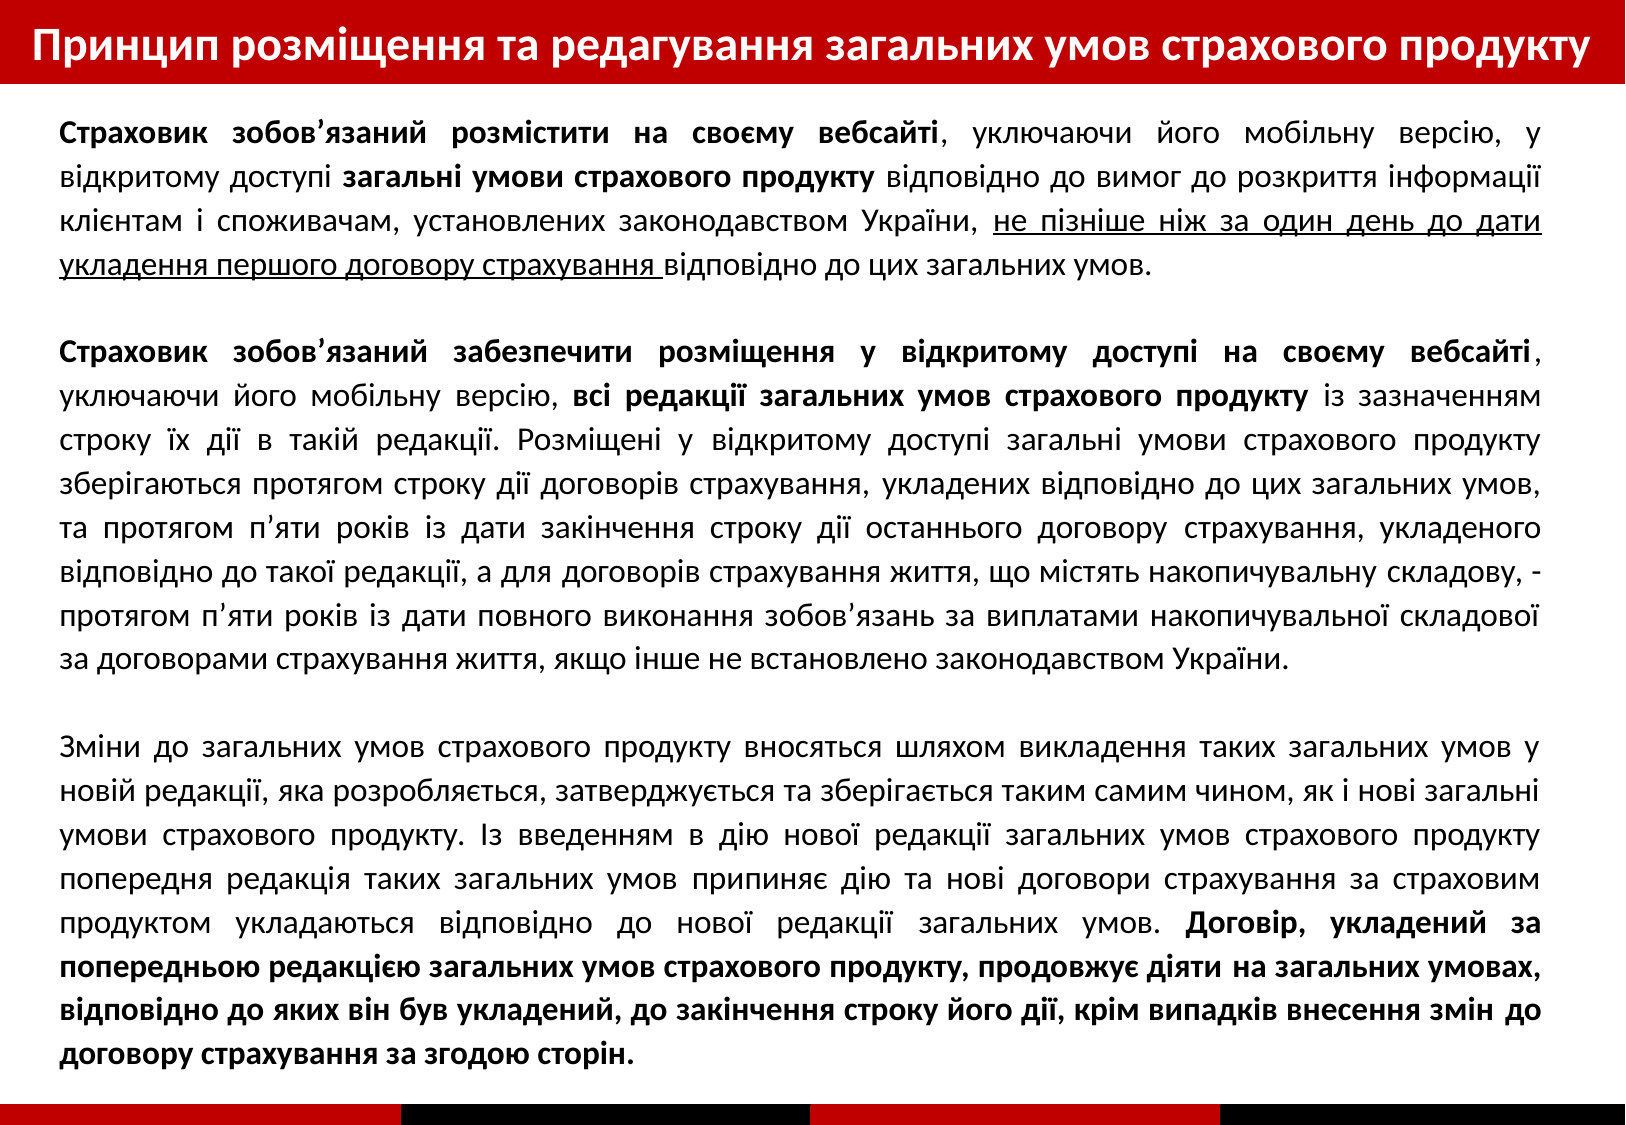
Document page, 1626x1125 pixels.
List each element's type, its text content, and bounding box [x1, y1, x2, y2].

text_box [810, 1104, 1220, 1125]
text_box [1220, 1104, 1625, 1125]
text_box Страховик зобов’язаний розмістити на своєму вебсайті, уключаючи його мобільну версію, у відкритому доступі загальні умови страхового продукту відповідно до вимог до розкриття інформації клієнтам і споживачам, установлених законодавством України, не пізніше ніж за один день до дати укладення першого договору страхування відповідно до цих загальних умов. Страховик зобов’язаний забезпечити розміщення у відкритому доступі на своєму вебсайті, уключаючи його мобільну версію, всі редакції загальних умов страхового продукту із зазначенням строку їх дії в такій редакції. Розміщені у відкритому доступі загальні умови страхового продукту зберігаються протягом строку дії договорів страхування, укладених відповідно до цих загальних умов, та протягом п’яти років із дати закінчення строку дії останнього договору страхування, укладеного відповідно до такої редакції, а для договорів страхування життя, що містять накопичувальну складову, - протягом п’яти років із дати повного виконання зобов’язань за виплатами накопичувальної складової за договорами страхування життя, якщо інше не встановлено законодавством України. Зміни до загальних умов страхового продукту вносяться шляхом викладення таких загальних умов у новій редакції, яка розробляється, затверджується та зберігається таким самим чином, як і нові загальні умови страхового продукту. Із введенням в дію нової редакції загальних умов страхового продукту попередня редакція таких загальних умов припиняє дію та нові договори страхування за страховим продуктом укладаються відповідно до нової редакції загальних умов. Договір, укладений за попередньою редакцією загальних умов страхового продукту, продовжує діяти на загальних умовах, відповідно до яких він був укладений, до закінчення строку його дії, крім випадків внесення змін до договору страхування за згодою сторін. [44, 98, 1557, 1079]
text_box [0, 1104, 401, 1125]
text_box [401, 1104, 810, 1125]
text_box Принцип розміщення та редагування загальних умов страхового продукту [0, 0, 1625, 84]
